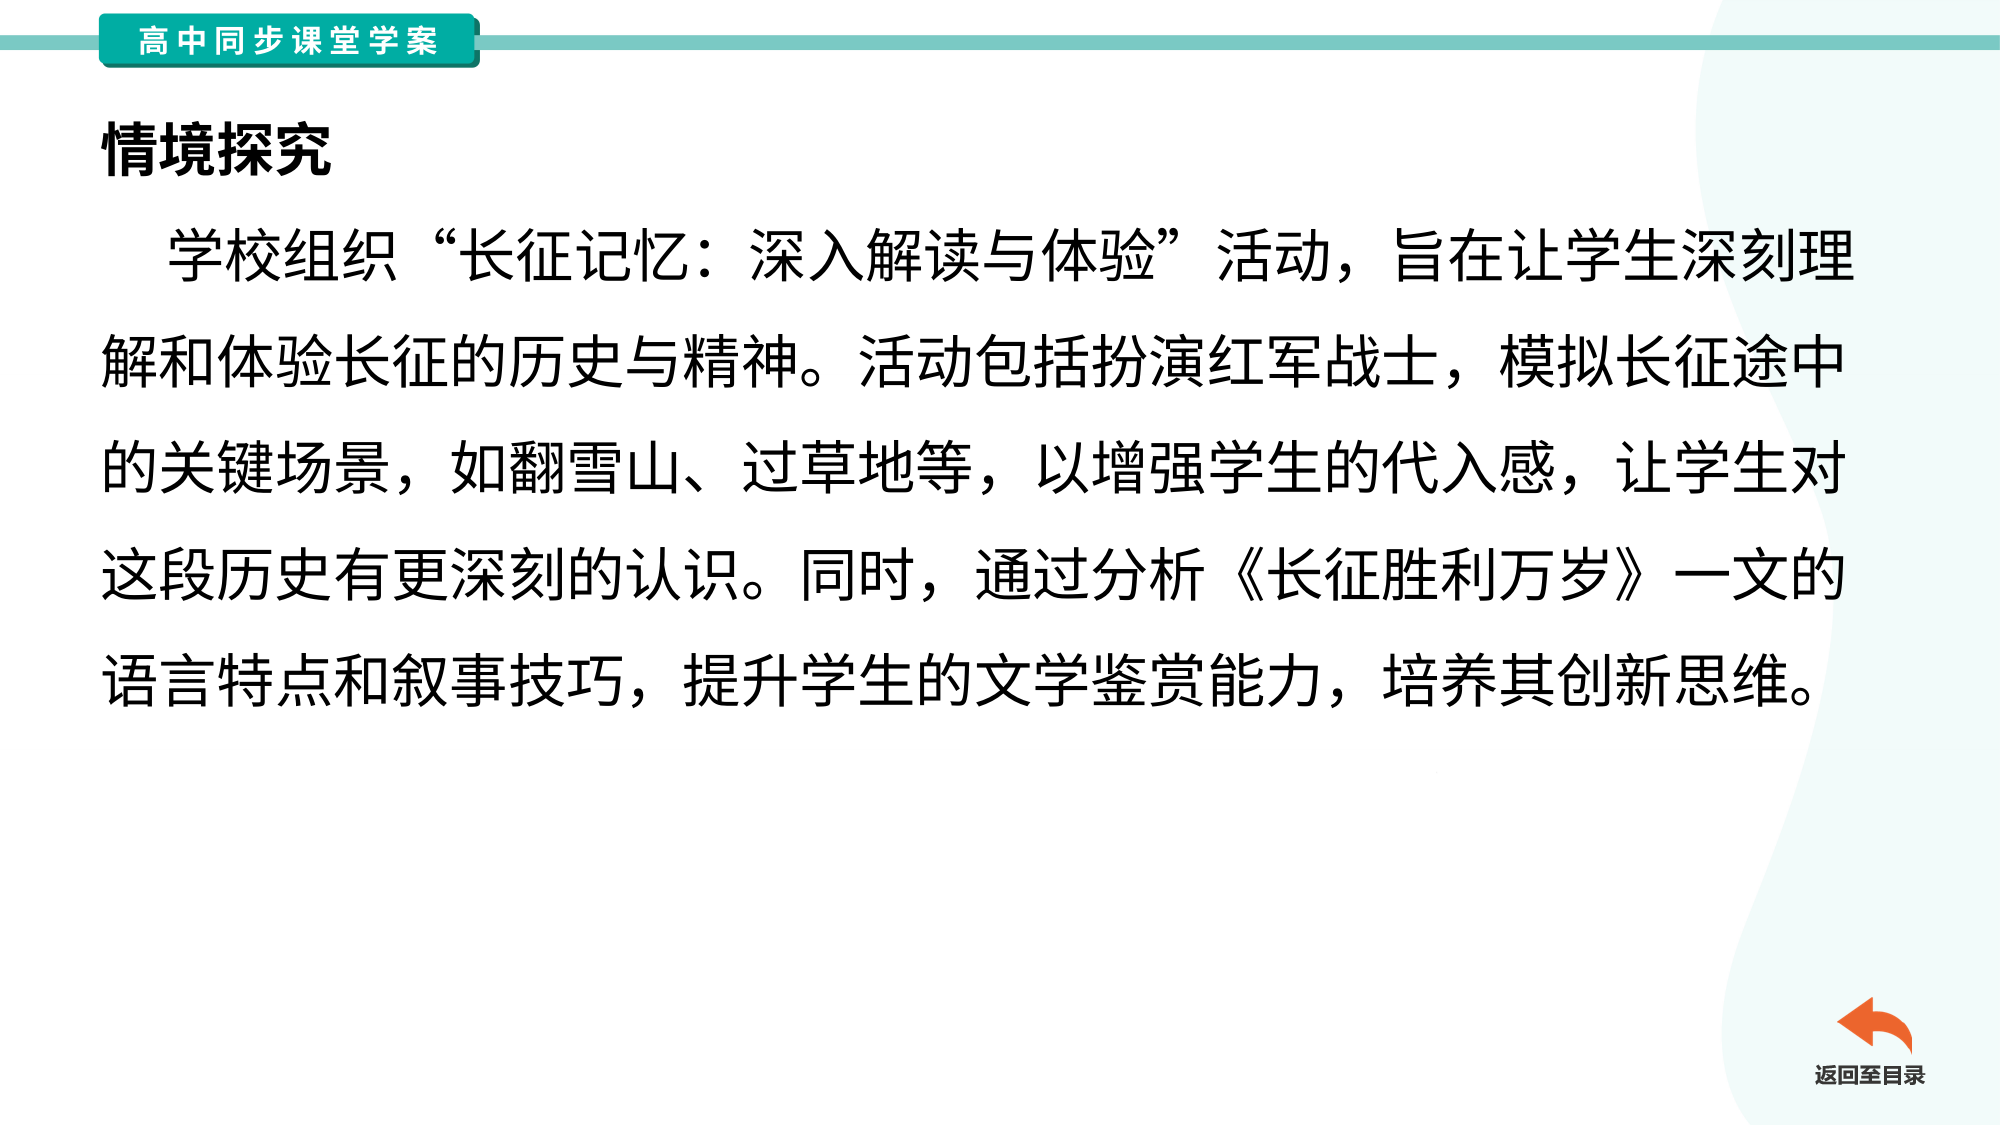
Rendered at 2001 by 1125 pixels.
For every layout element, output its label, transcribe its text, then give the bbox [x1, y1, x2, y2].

picture [0, 0, 2000, 1125]
text_box 情境探究 学校组织“长征记忆：深入解读与体验”活动，旨在让学生深刻理 解和体验长征的历史与精神。活动包括扮演红军战士，模拟长征途中 的关键场景，如翻雪山、过草地等，以增强学生的代入感，让学生对 这段历史有更深刻的认识。同时，通过分析《长征胜利万岁》一文的 语言特点和叙事技巧，提升学生的文学鉴赏能力，培养其创新思维。 [100, 76, 1899, 715]
